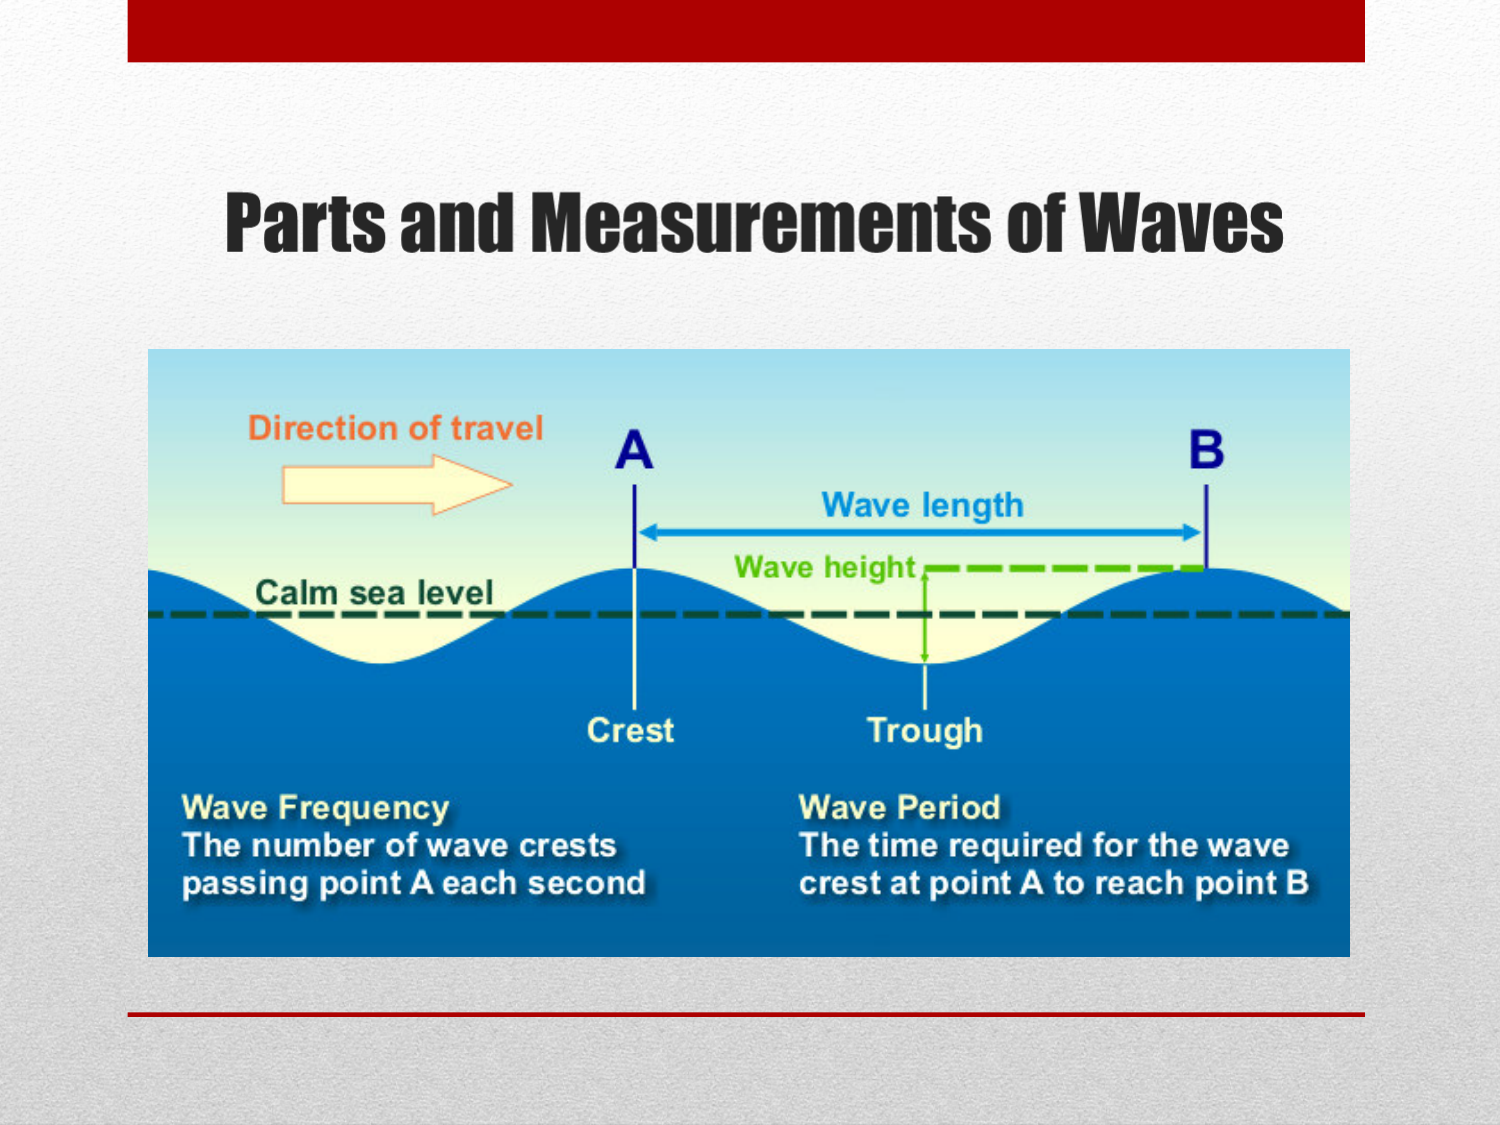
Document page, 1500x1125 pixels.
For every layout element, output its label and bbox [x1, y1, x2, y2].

picture [147, 86, 1362, 314]
picture [147, 349, 1351, 957]
